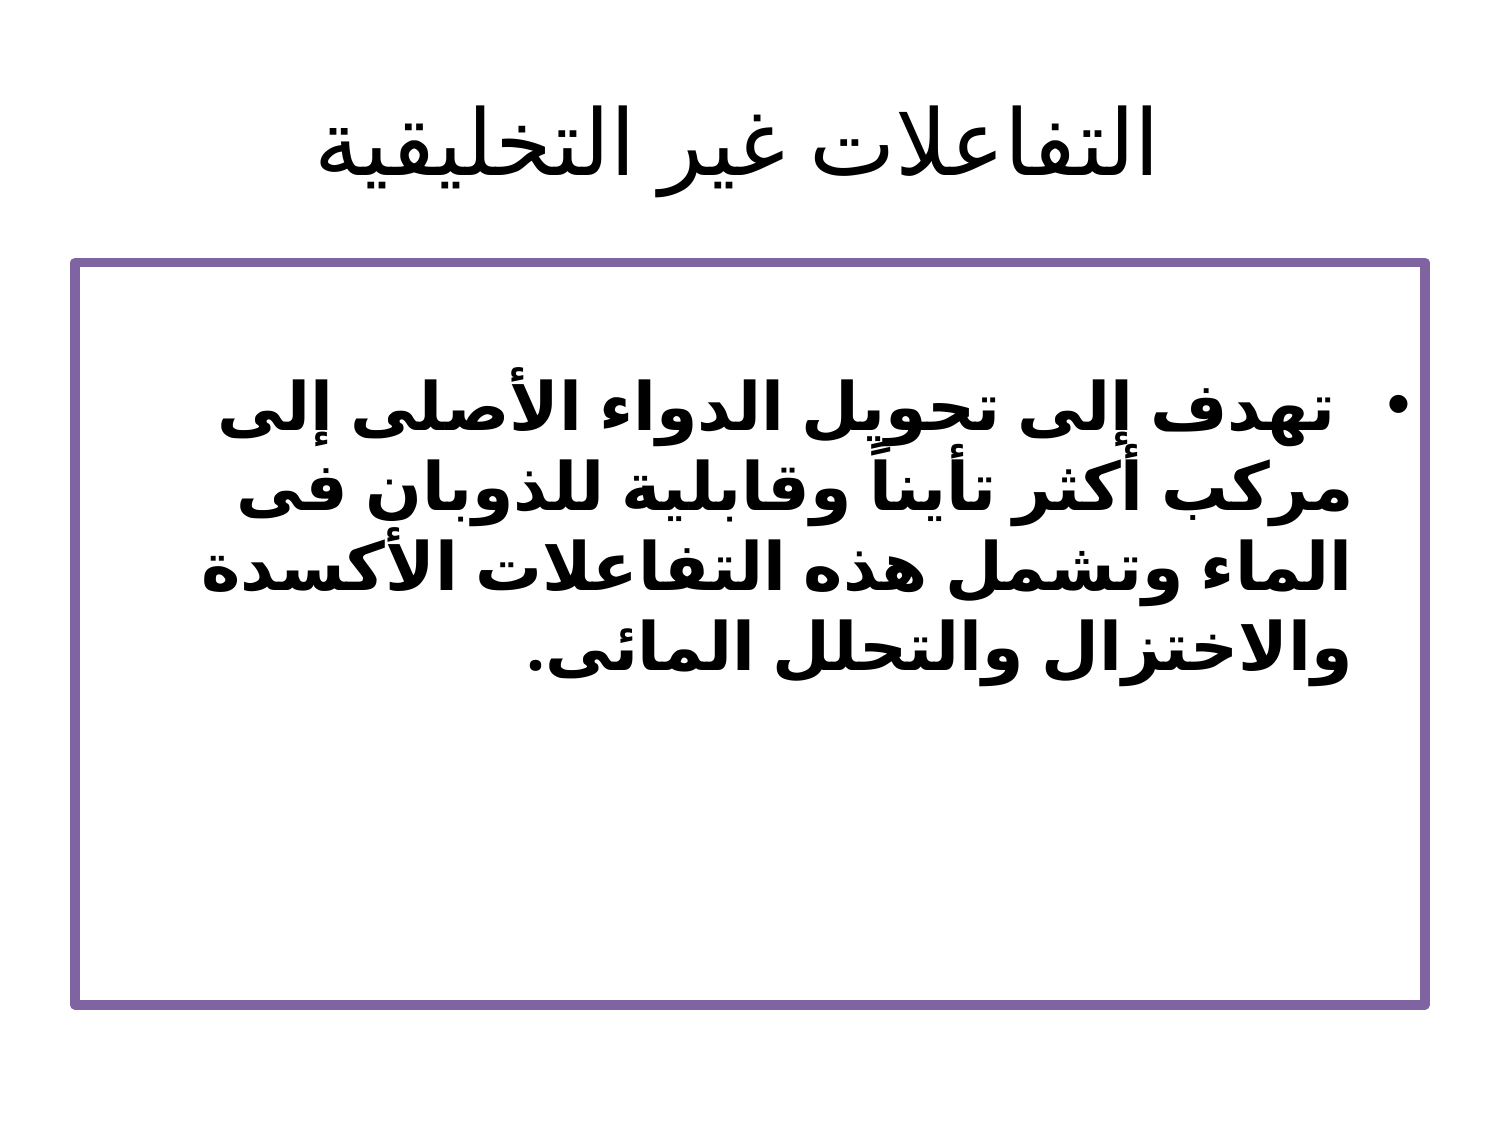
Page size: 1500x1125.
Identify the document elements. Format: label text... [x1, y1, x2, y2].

list تهدف إلى تحويل الدواء الأصلى إلى مركب أكثر تأيناً وقابلية للذوبان فى الماء وتشمل هذه التفاعلات الأكسدة والاختزال والتحلل المائى. [75, 262, 1425, 1005]
title التفاعلات غير التخليقية [75, 45, 1425, 233]
